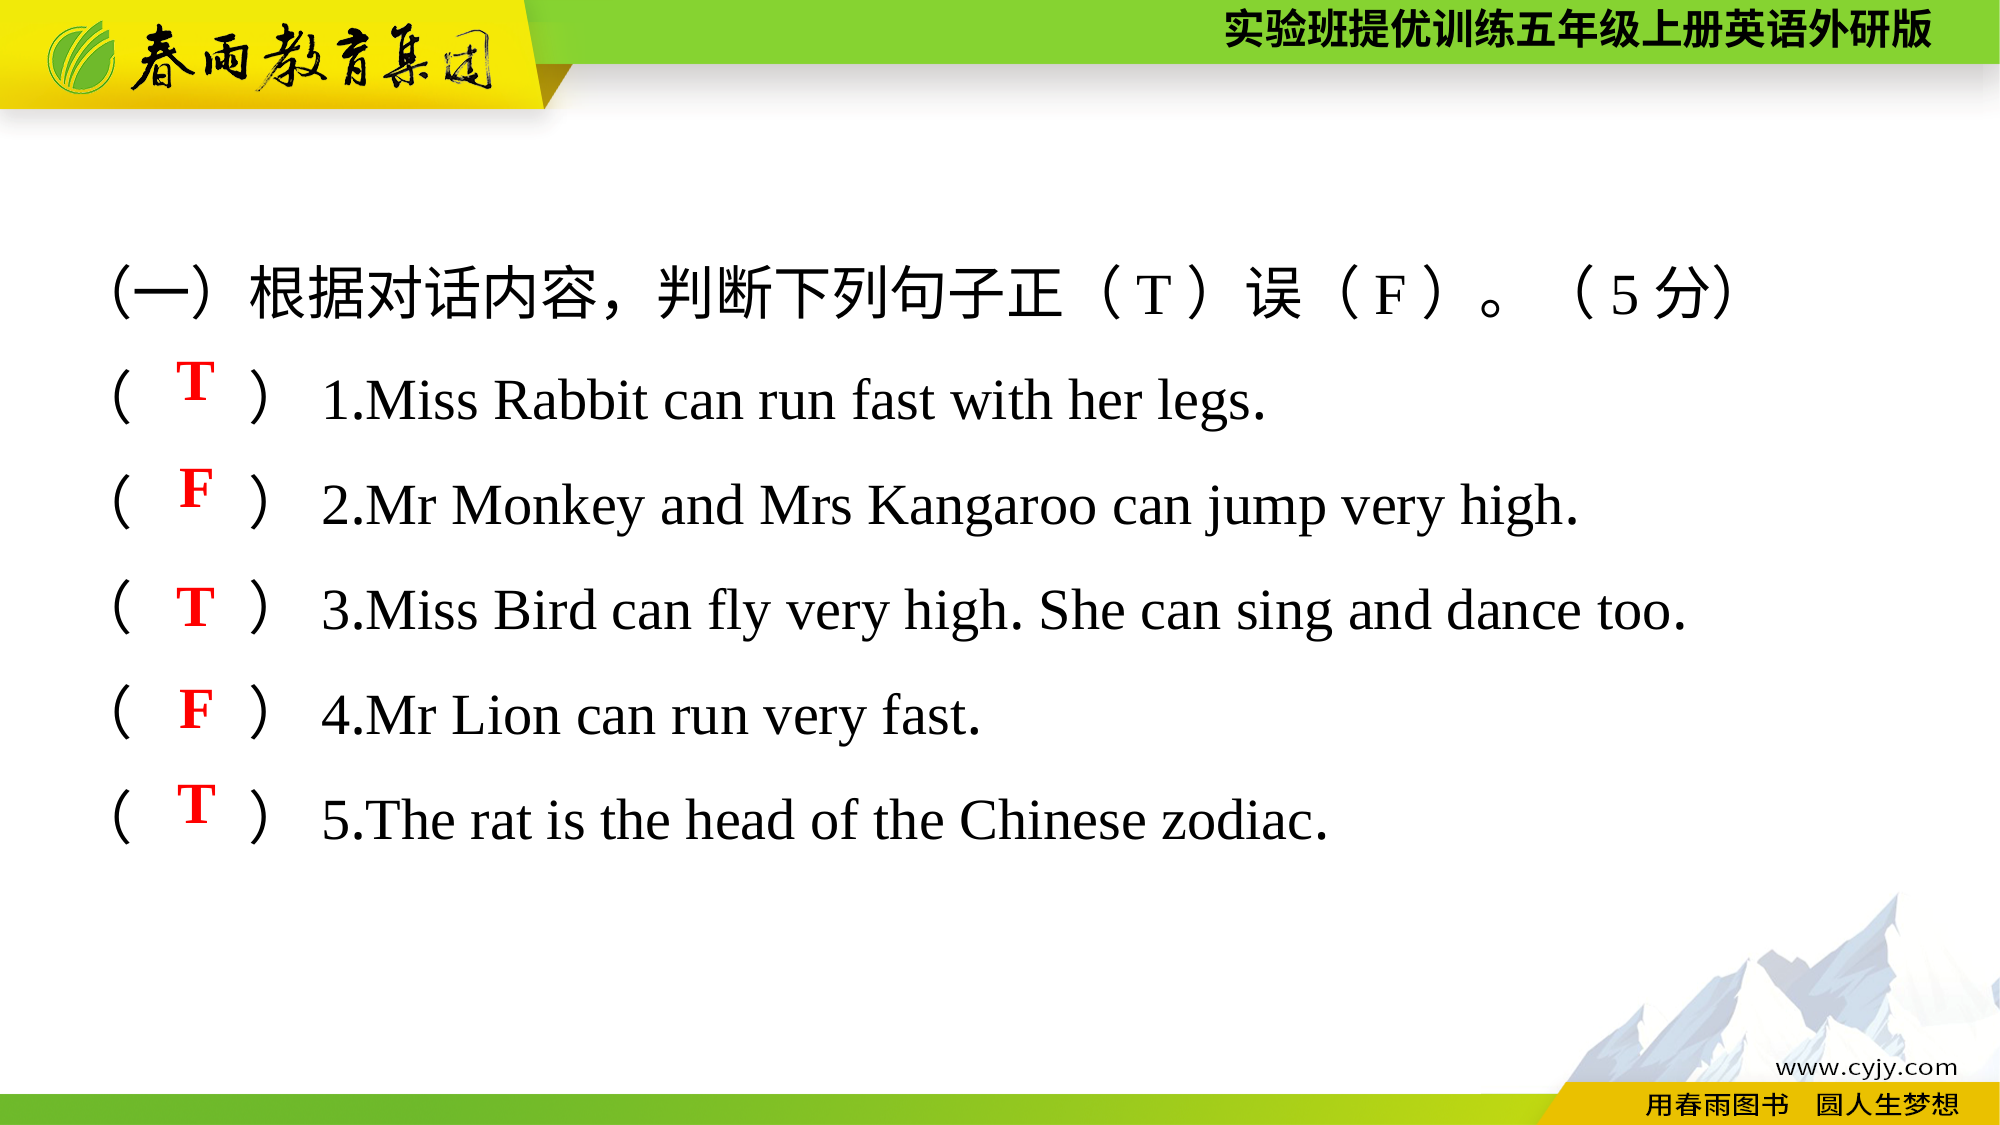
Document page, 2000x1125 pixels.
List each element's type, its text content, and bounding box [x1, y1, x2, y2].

picture [0, 0, 2000, 1125]
text_box T [163, 757, 232, 843]
text_box F [164, 663, 231, 748]
text_box F [164, 441, 231, 527]
text_box T [161, 560, 231, 646]
text_box T [161, 334, 231, 420]
list （一）根据对话内容，判断下列句子正（T）误（F）。（5分） （ ）1.Miss Rabbit can run fast with her legs. （ ）2.Mr Monkey and Mrs Kangaroo can jump very high. （ ）3.Miss Bird can fly very high. She can sing and dance too. （ ）4.Mr Lion can run very fast. （ ）5.The rat is the head of the Chinese zodiac. [59, 213, 1944, 852]
